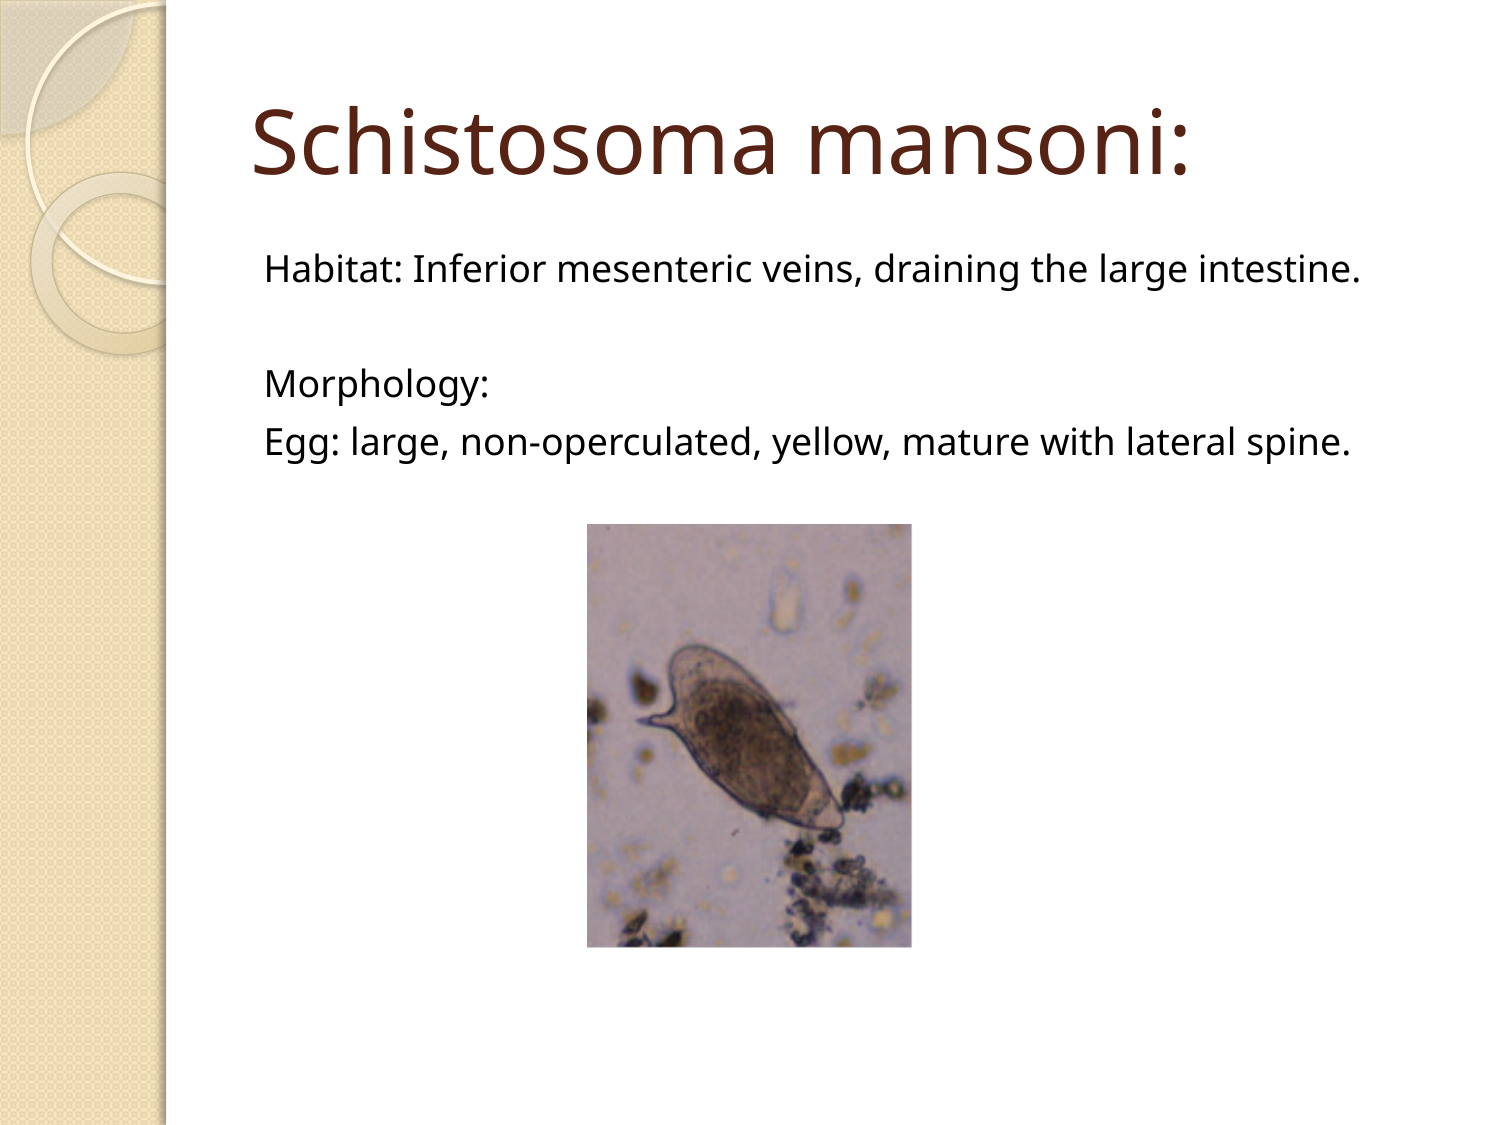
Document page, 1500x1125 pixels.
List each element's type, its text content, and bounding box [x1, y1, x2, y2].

list Habitat: Inferior mesenteric veins, draining the large intestine. Morphology: Egg: large, non-operculated, yellow, mature with lateral spine. [235, 237, 1466, 1025]
picture [587, 524, 915, 951]
title Schistosoma mansoni: [235, 45, 1466, 233]
